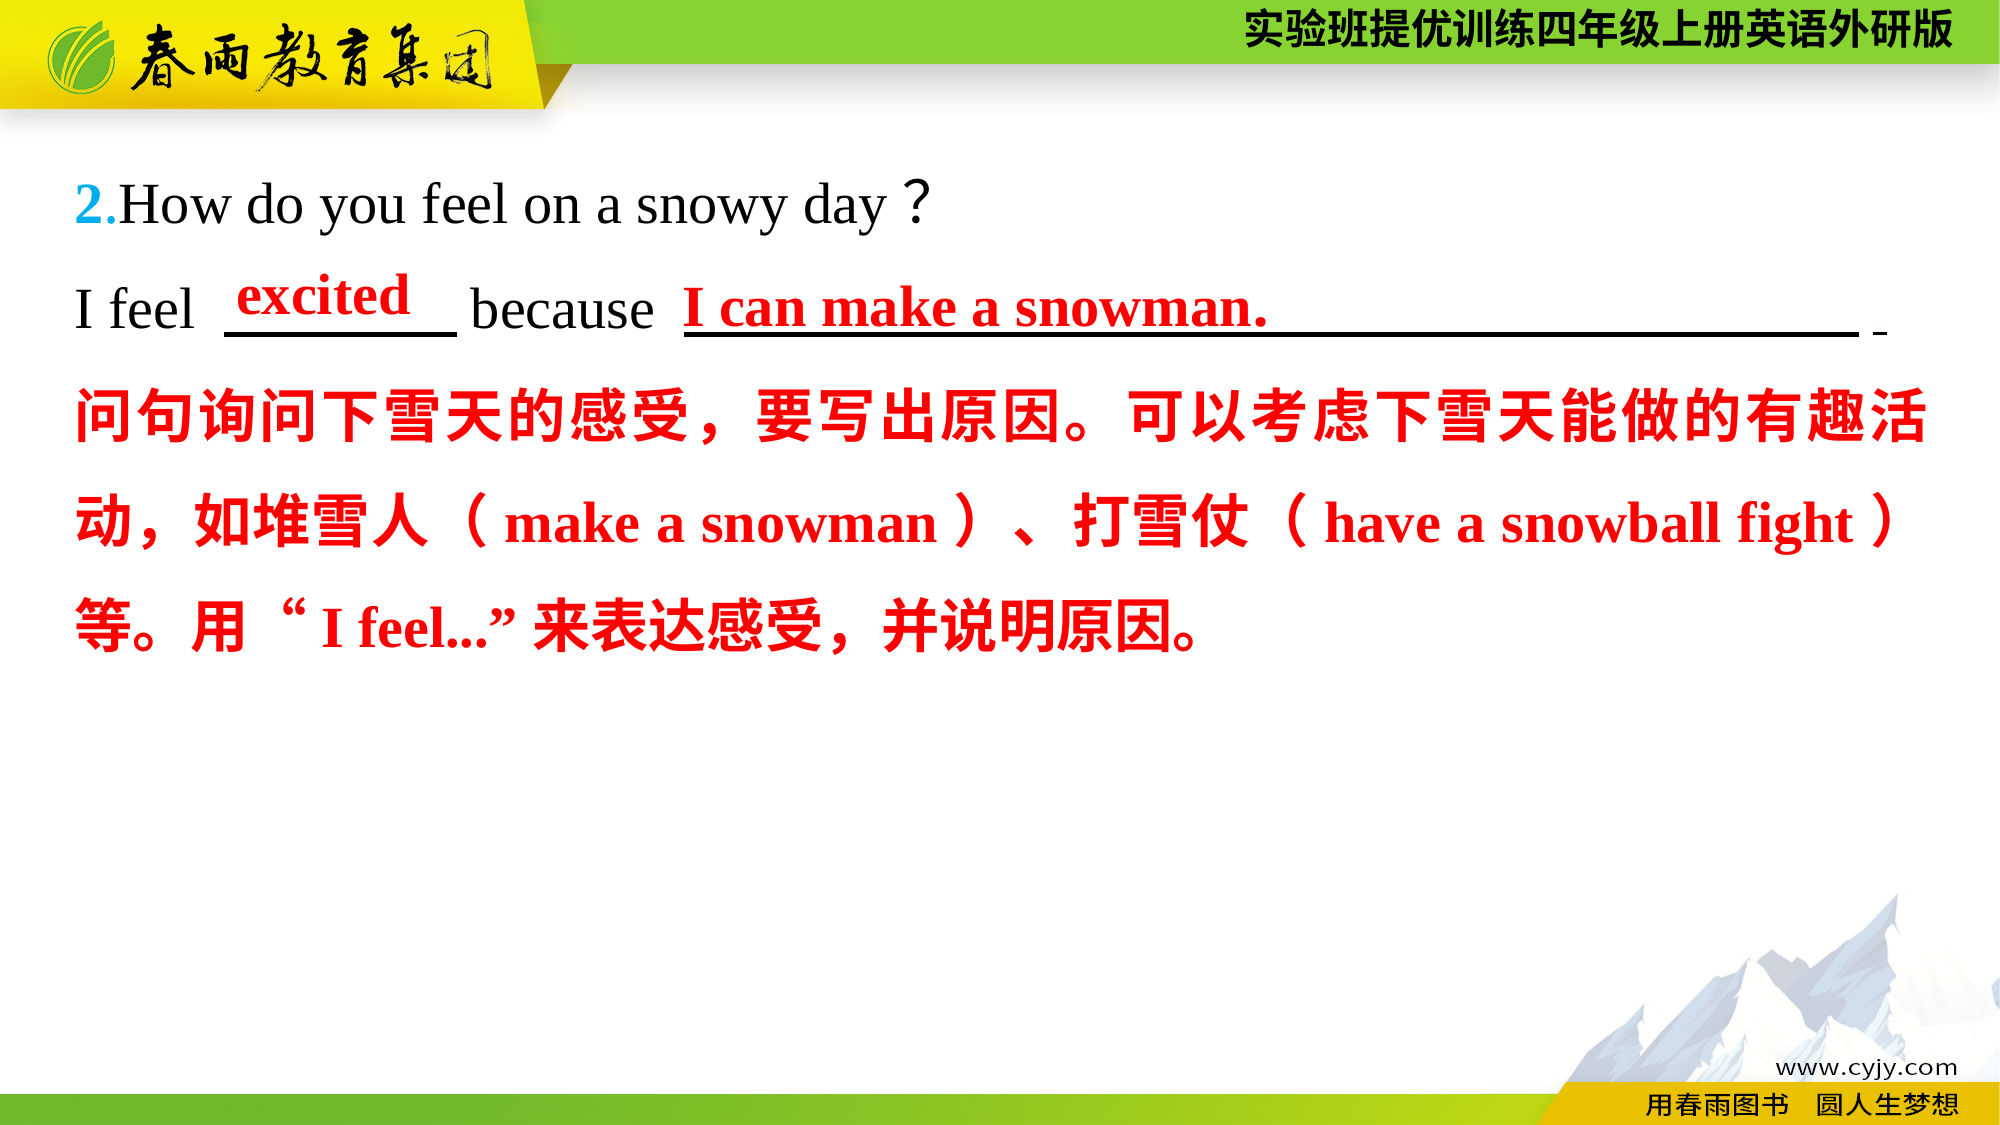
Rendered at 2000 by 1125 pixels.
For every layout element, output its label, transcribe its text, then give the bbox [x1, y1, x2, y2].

text_box I can make a snowman. [667, 225, 1284, 337]
text_box 问句询问下雪天的感受，要写出原因。可以考虑下雪天能做的有趣活动，如堆雪人（make a snowman）、打雪仗（have a snowball fight）等。用“I feel...”来表达感受，并说明原因。 [59, 337, 1944, 667]
picture [0, 0, 2000, 1125]
text_box excited [221, 248, 426, 334]
list 2.How do you feel on a snowy day？ I feel because . [59, 122, 1944, 337]
